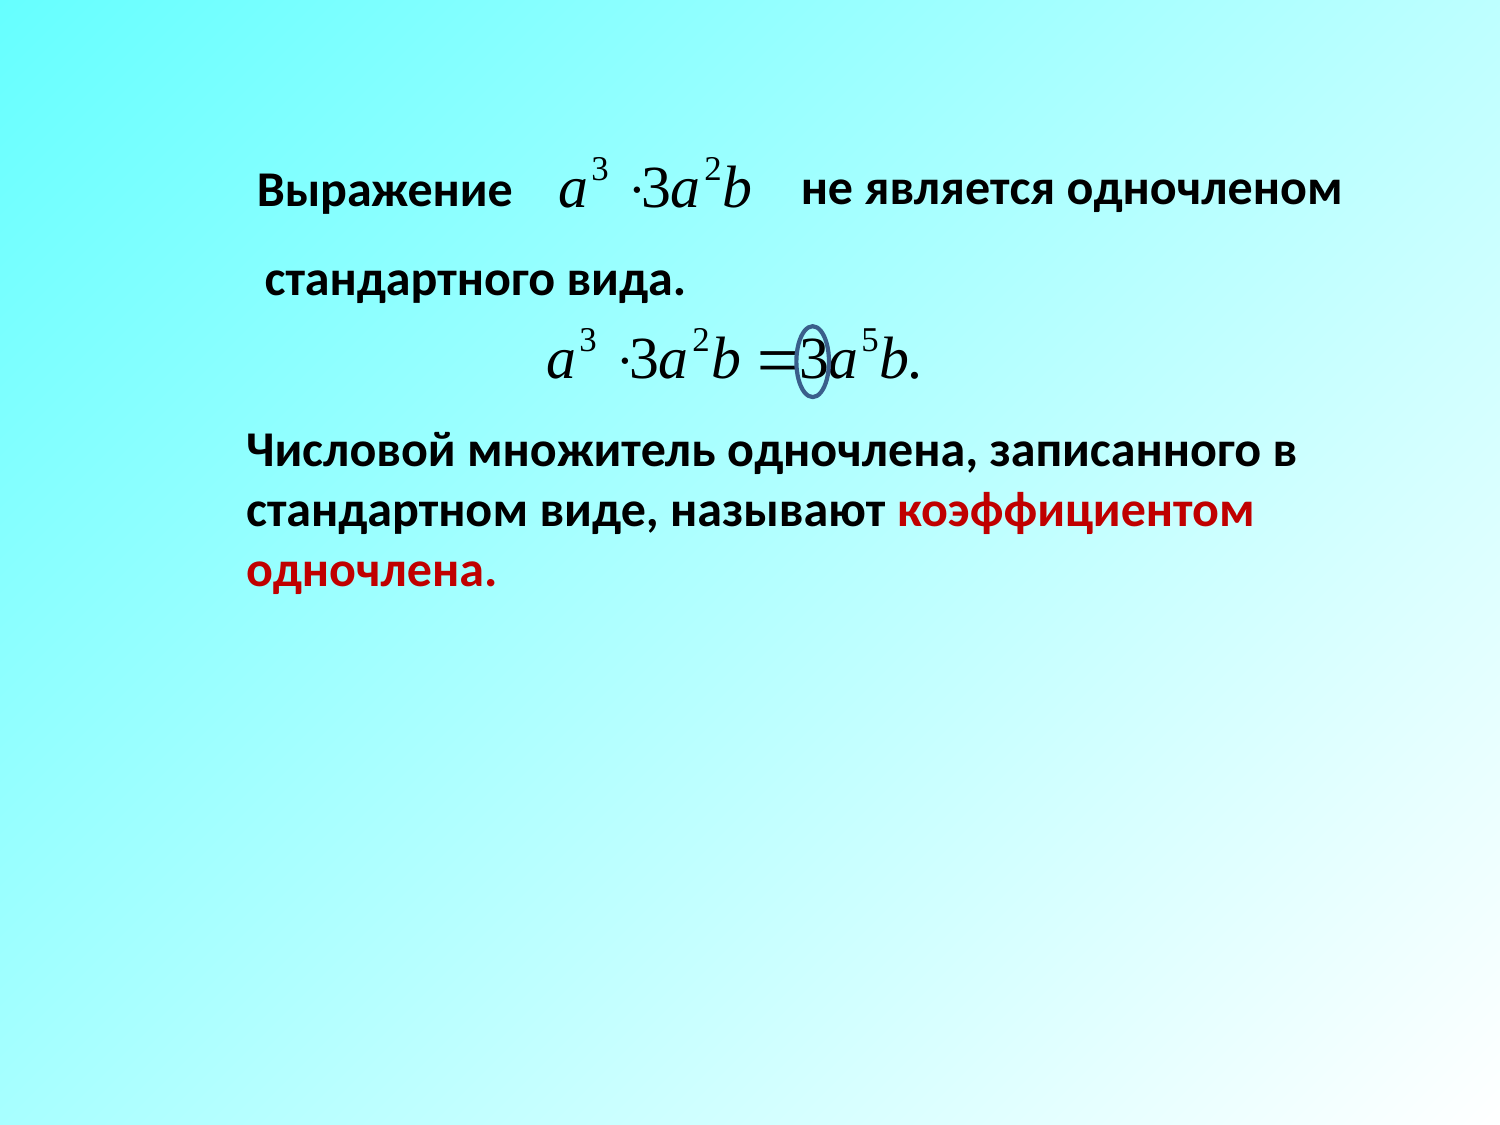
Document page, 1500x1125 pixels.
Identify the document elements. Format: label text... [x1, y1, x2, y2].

text_box Числовой множитель одночлена, записанного в стандартном виде, называют коэффициентом одночлена. [231, 408, 1328, 604]
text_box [537, 313, 931, 394]
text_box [548, 142, 764, 223]
text_box не является одночленом [786, 147, 1376, 222]
text_box стандартного вида. [249, 238, 745, 313]
text_box Выражение [242, 148, 538, 224]
